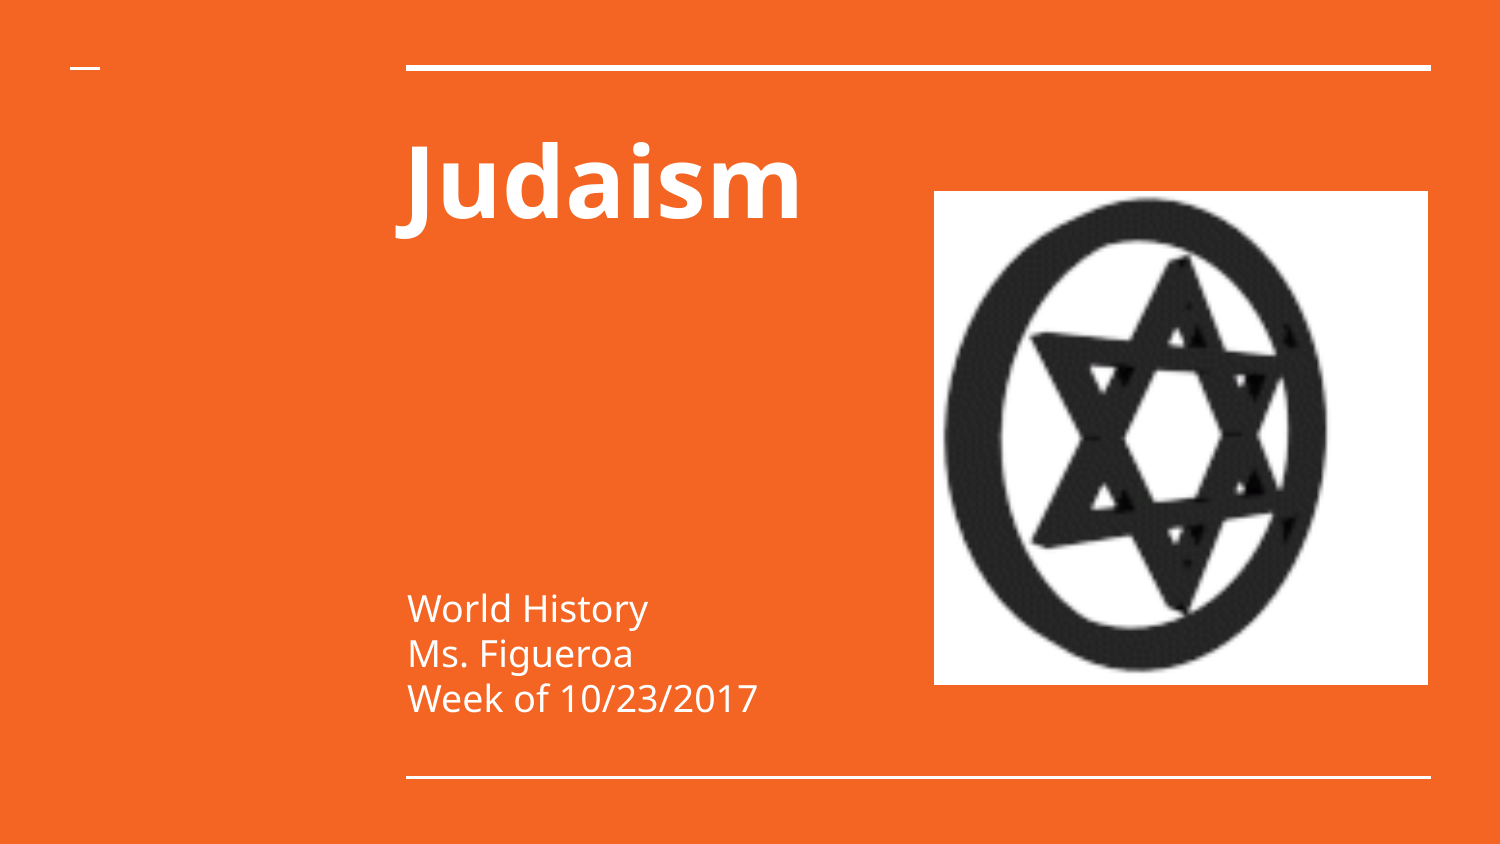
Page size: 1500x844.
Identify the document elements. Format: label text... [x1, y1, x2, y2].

title Judaism [389, 103, 1428, 357]
picture [934, 191, 1428, 685]
subtitle World History Ms. Figueroa Week of 10/23/2017 [392, 531, 1431, 735]
